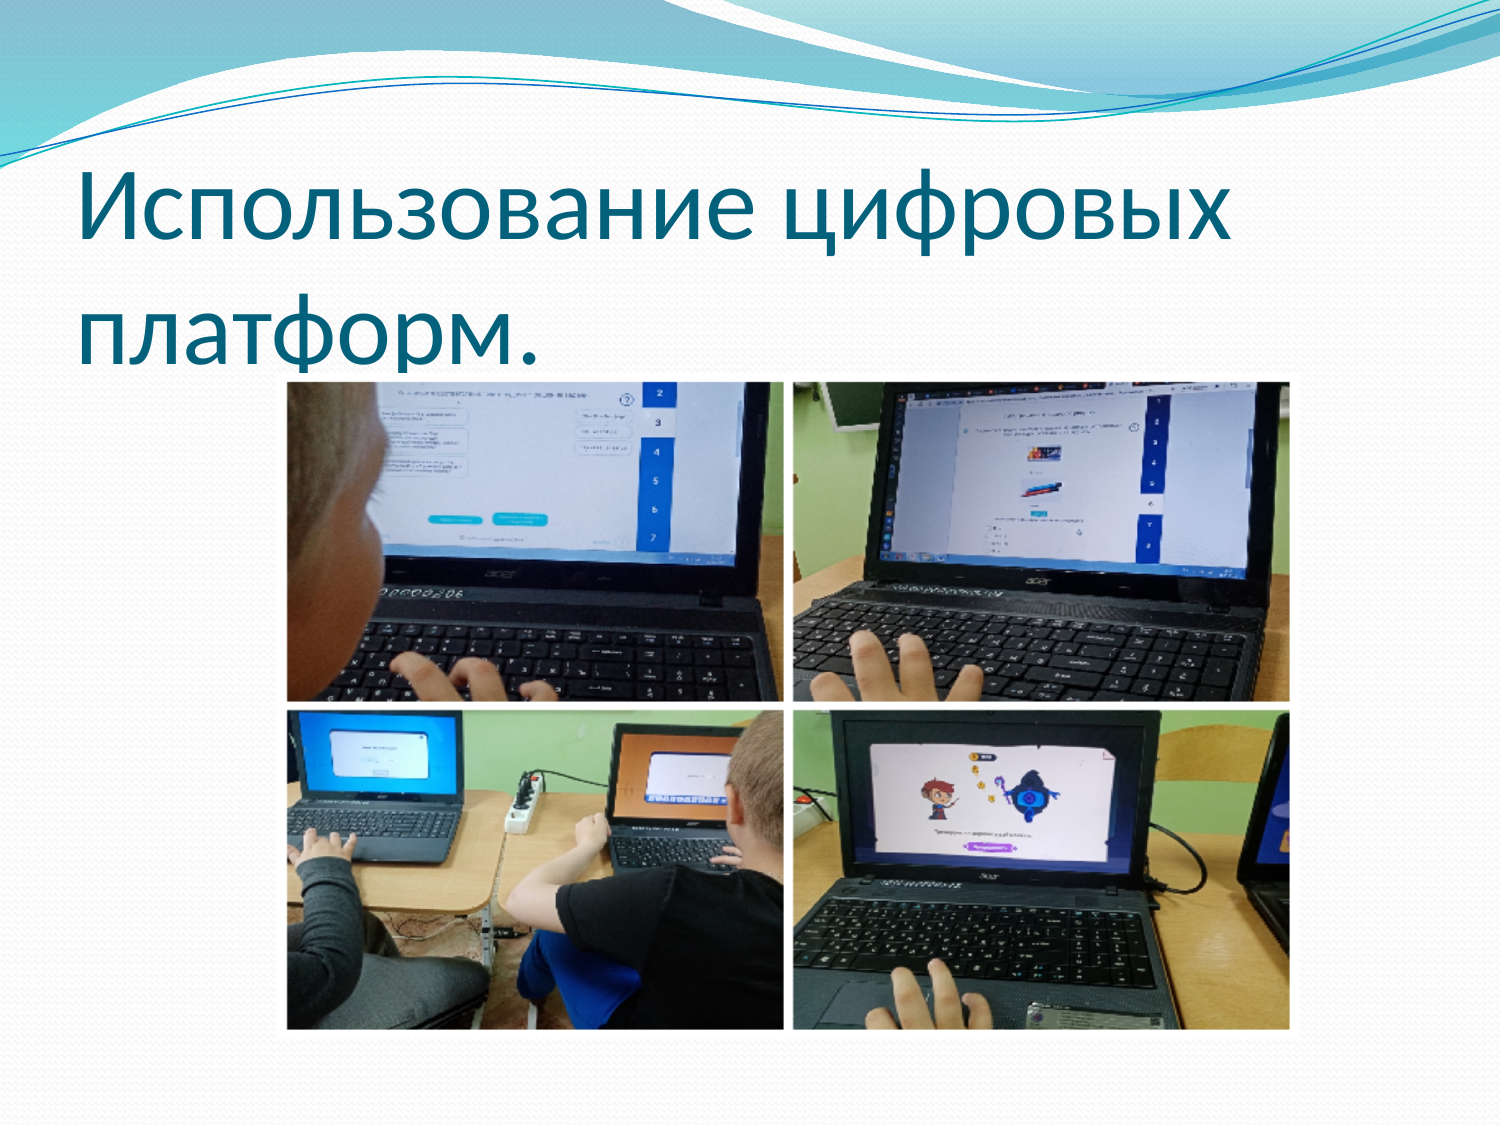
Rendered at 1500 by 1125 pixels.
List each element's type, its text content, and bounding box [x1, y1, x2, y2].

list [277, 373, 1300, 1038]
title Использование цифровых платформ. [75, 115, 1425, 386]
